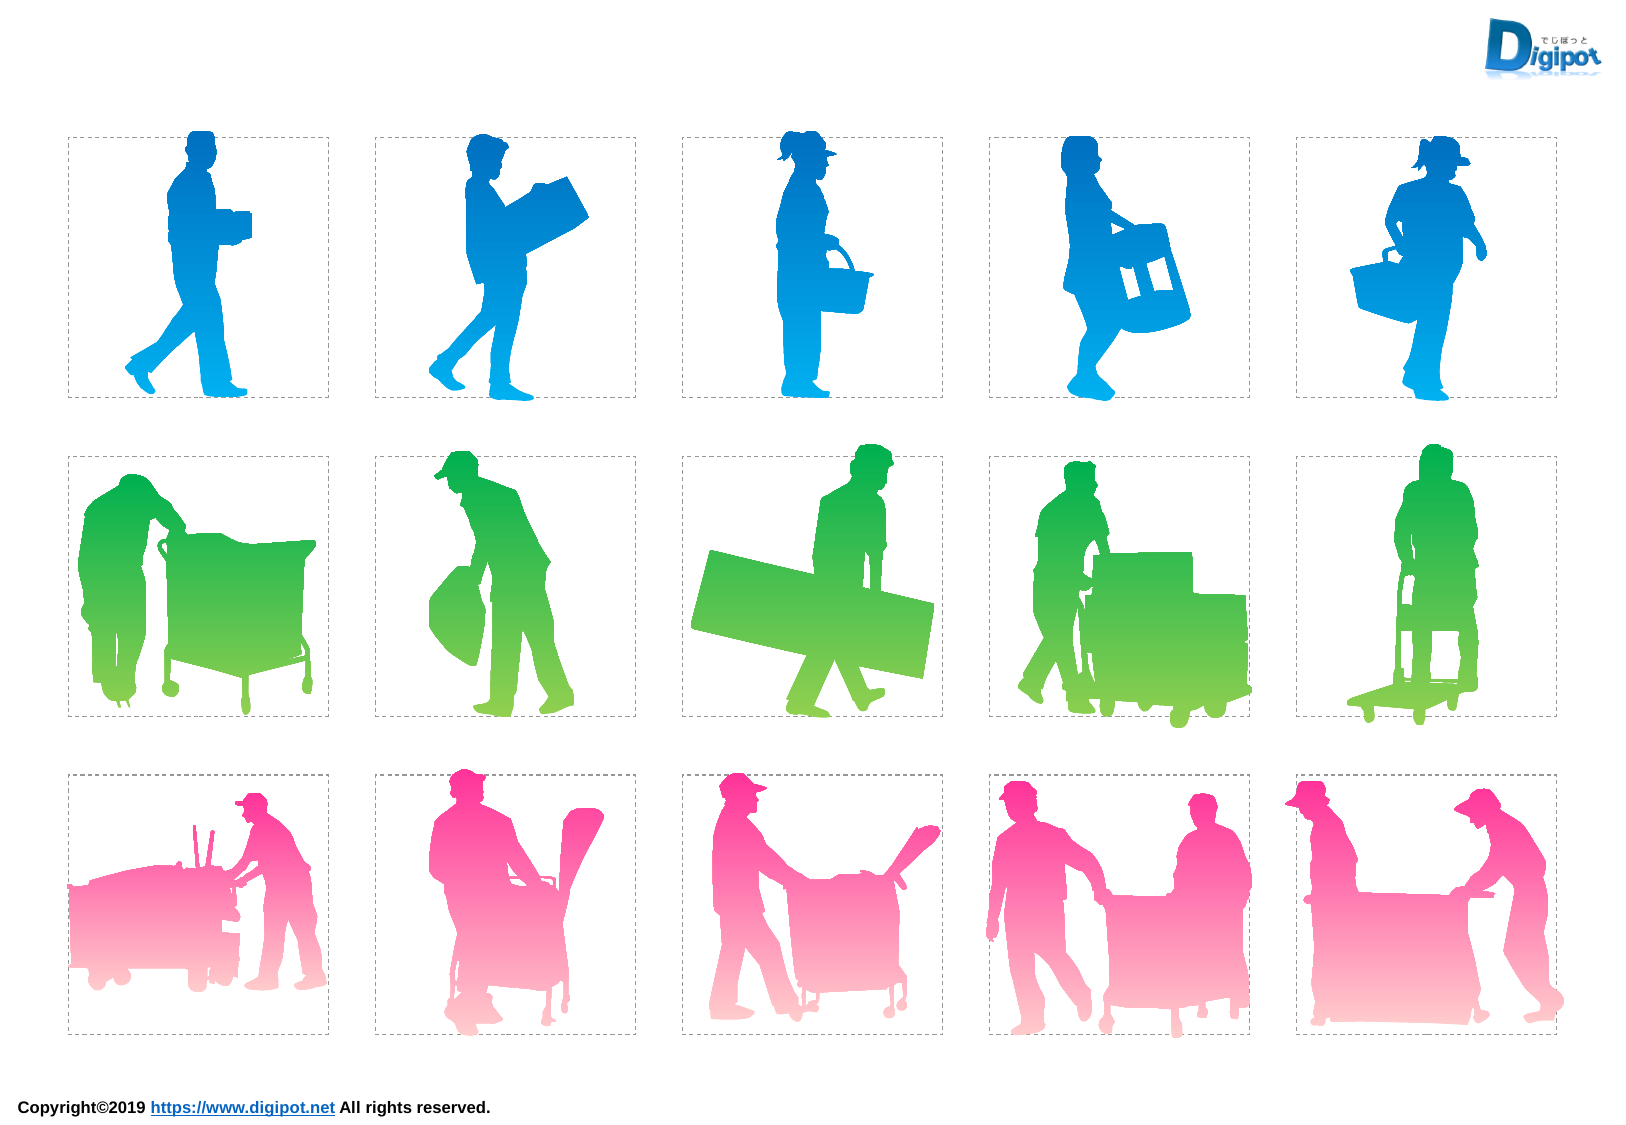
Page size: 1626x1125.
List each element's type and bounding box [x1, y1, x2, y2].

text_box [1350, 135, 1488, 401]
text_box [78, 474, 316, 715]
text_box [708, 773, 942, 1022]
text_box [66, 792, 328, 993]
text_box [428, 133, 589, 401]
picture [1485, 18, 1602, 82]
text_box [690, 444, 935, 718]
text_box [1061, 135, 1192, 401]
text_box [1346, 444, 1480, 726]
text_box [124, 130, 253, 398]
text_box [1285, 780, 1565, 1027]
text_box [986, 780, 1253, 1039]
text_box [1018, 461, 1253, 729]
text_box [428, 769, 605, 1036]
text_box [428, 450, 575, 718]
text_box [776, 130, 874, 399]
